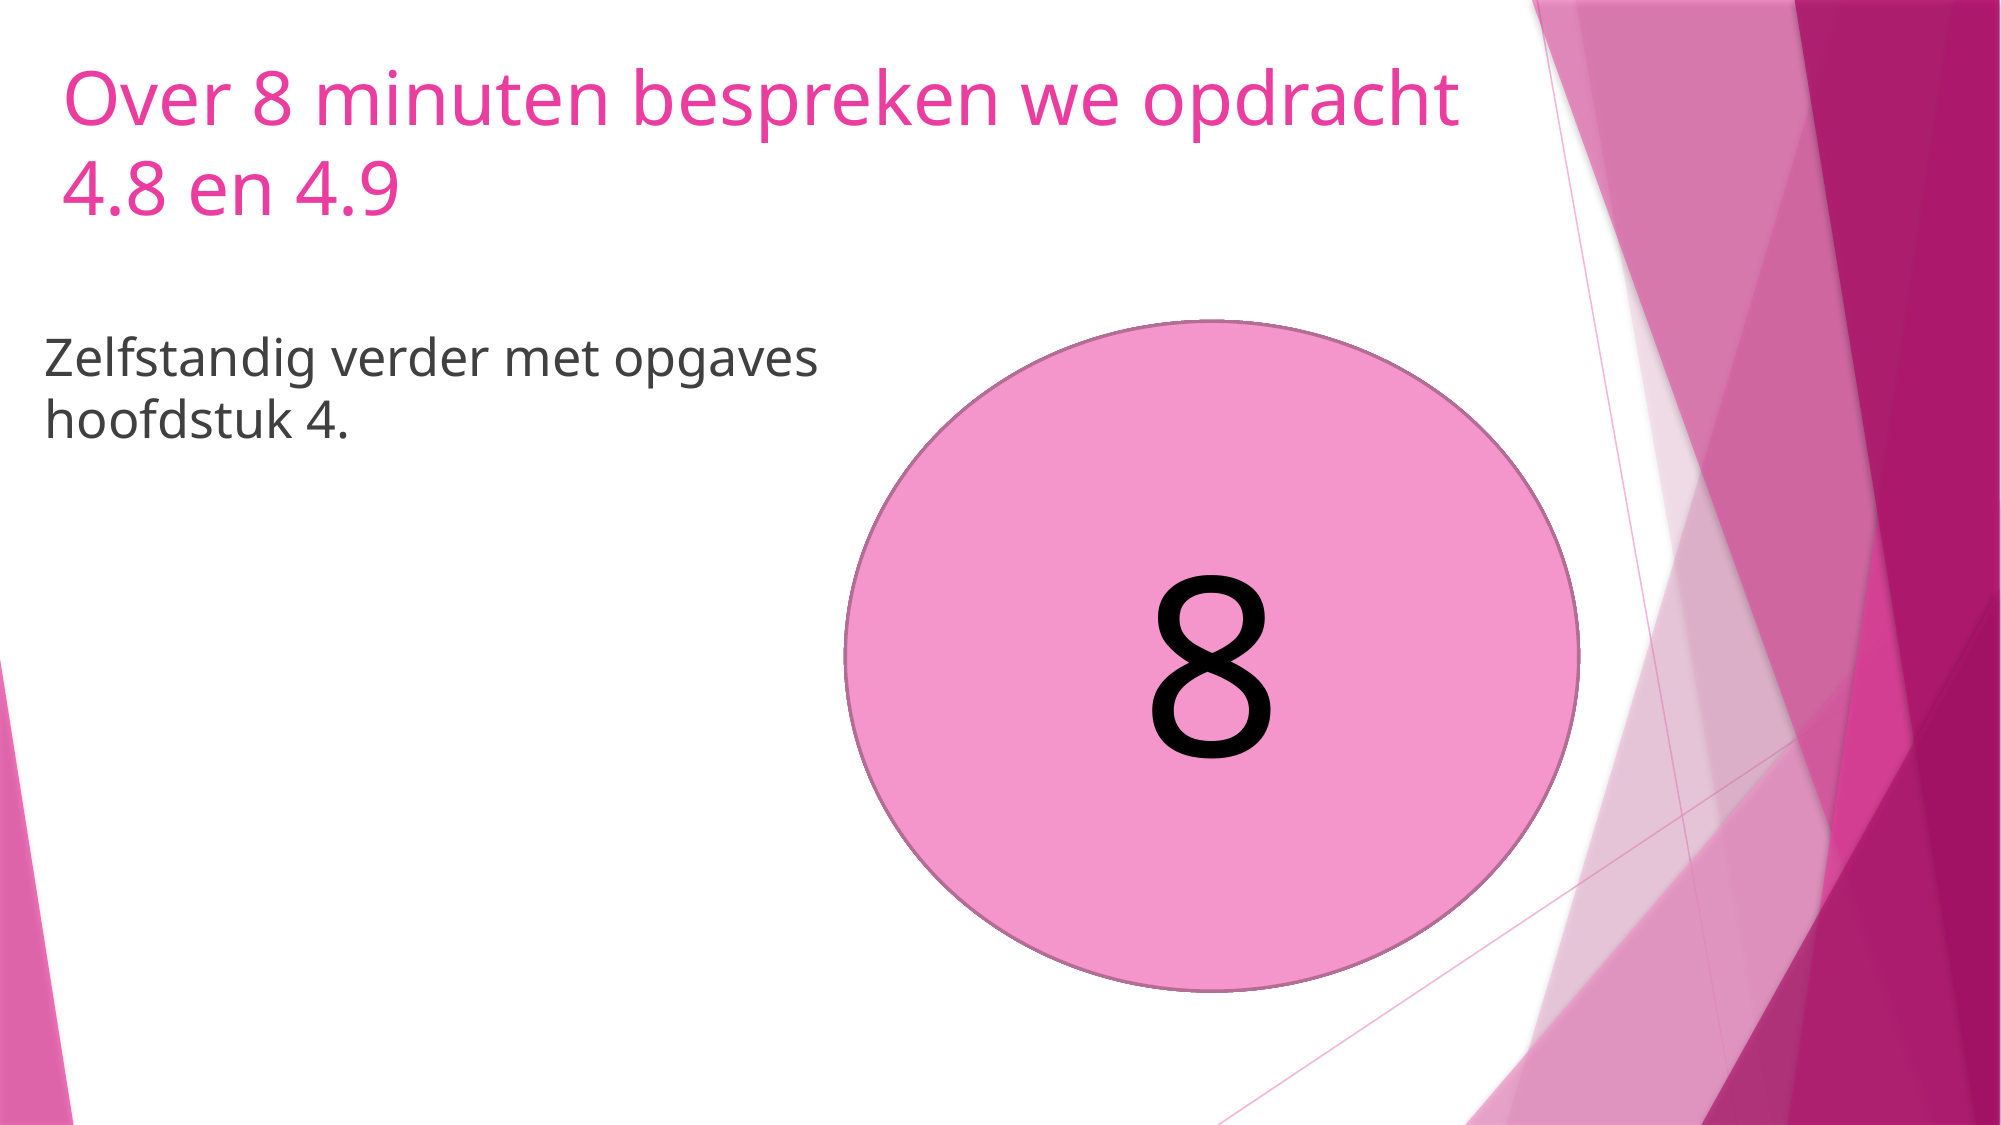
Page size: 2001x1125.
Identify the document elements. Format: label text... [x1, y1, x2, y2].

text_box 8 [843, 319, 1581, 993]
list Zelfstandig verder met opgaves hoofdstuk 4. [29, 316, 846, 991]
title Over 8 minuten bespreken we opdracht 4.8 en 4.9 [47, 43, 1568, 317]
